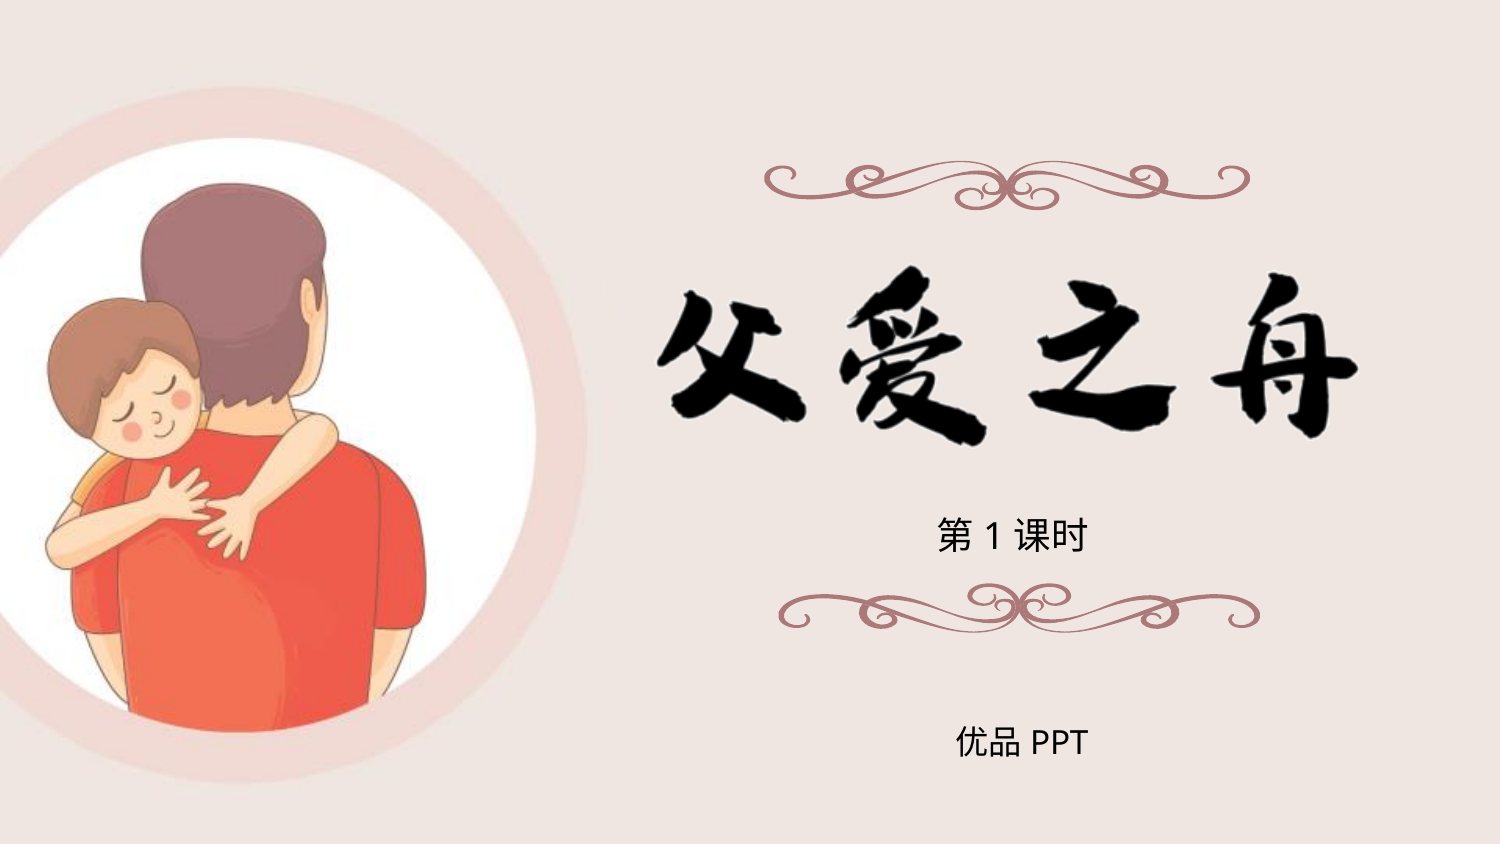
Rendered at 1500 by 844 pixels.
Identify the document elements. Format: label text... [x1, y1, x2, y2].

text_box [777, 583, 1261, 633]
text_box 优品PPT [884, 709, 1160, 769]
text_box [763, 160, 1251, 211]
picture [0, 0, 1477, 844]
text_box 第1课时 [921, 504, 1104, 564]
